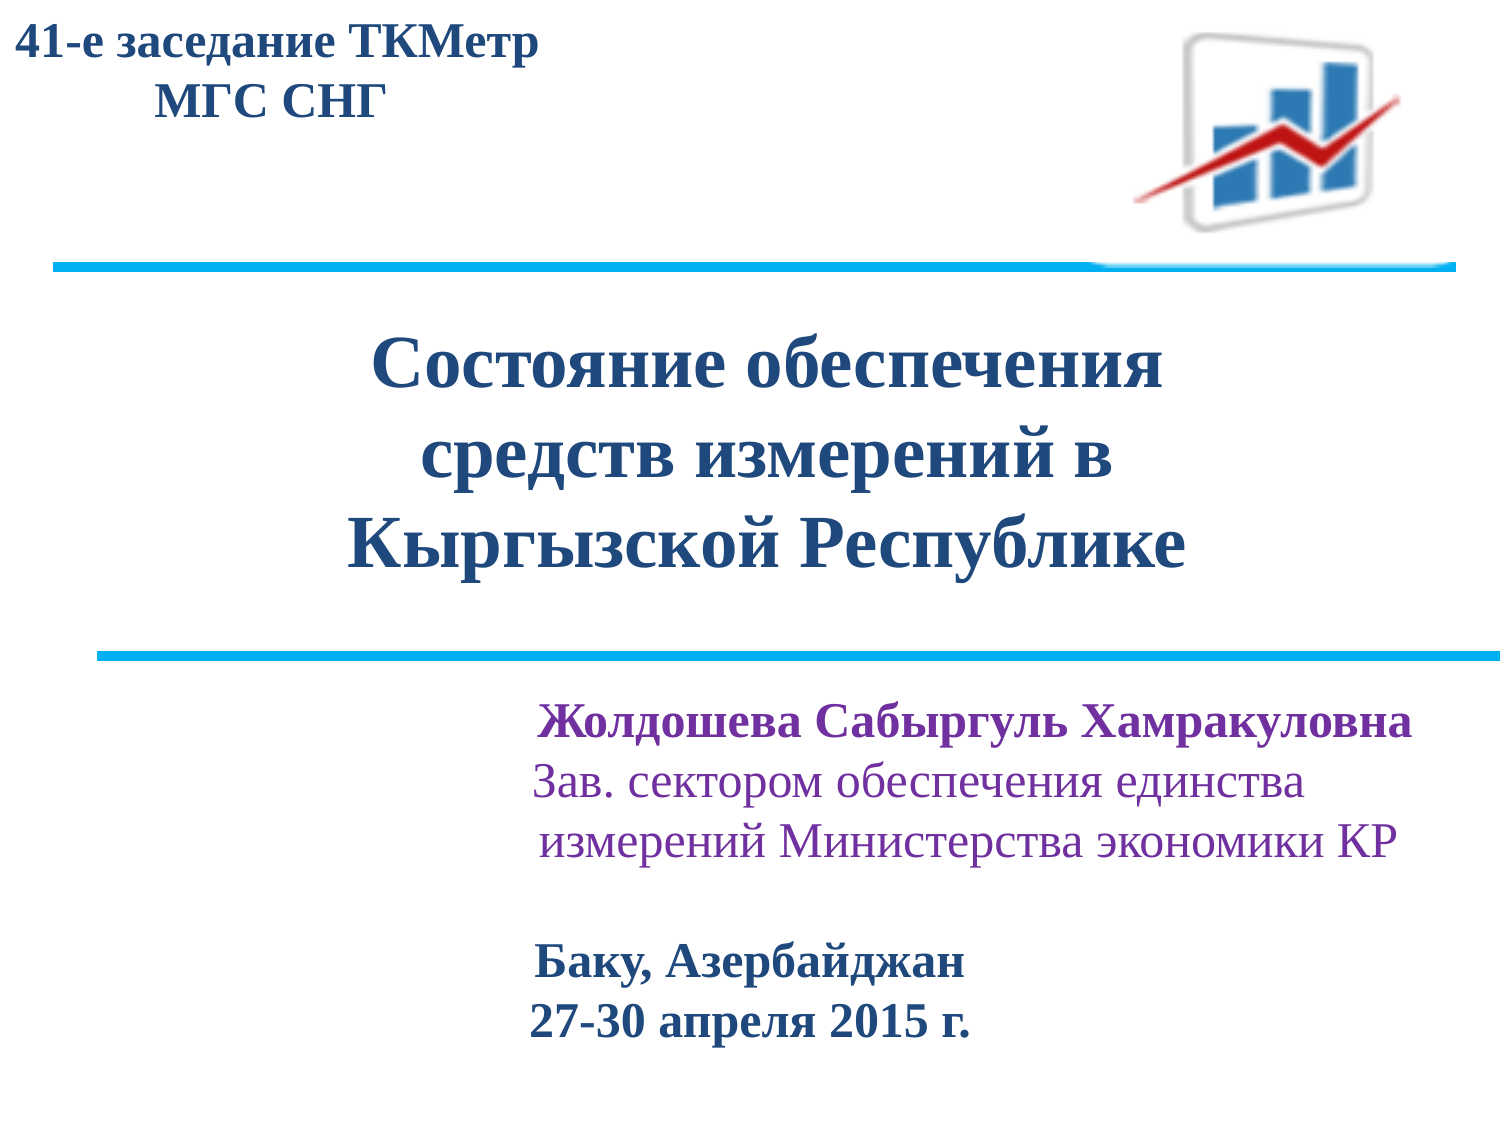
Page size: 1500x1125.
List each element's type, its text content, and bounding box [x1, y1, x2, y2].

text_box 41-е заседание ТКМетр МГС СНГ [0, 0, 555, 135]
picture [1077, 0, 1463, 268]
text_box Жолдошева Сабыргуль Хамракуловна Зав. сектором обеспечения единства измерений Министерства экономики КР Баку, Азербайджан 27-30 апреля 2015 г. [0, 679, 1500, 1125]
text_box Состояние обеспечения средств измерений в Кыргызской Республике [316, 304, 1219, 590]
